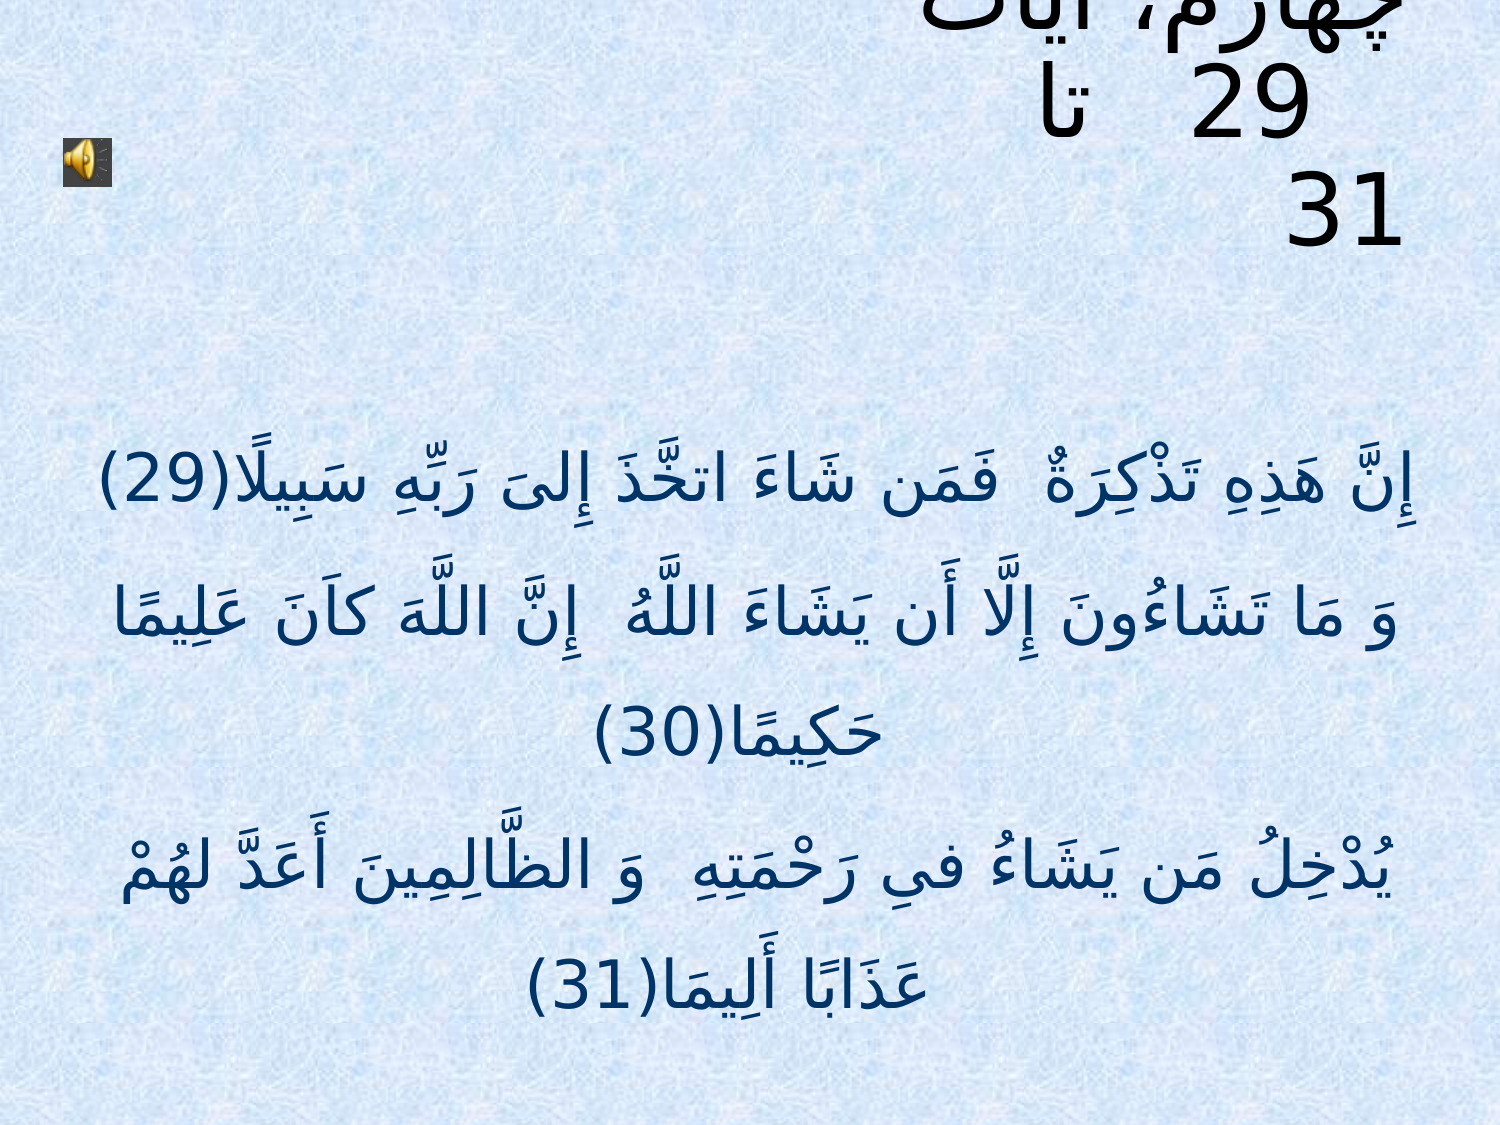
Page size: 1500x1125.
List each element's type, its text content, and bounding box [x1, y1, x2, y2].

picture [0, 0, 1500, 1125]
title سیاق چهارم، آیات 29 تا 31 [874, 124, 1426, 276]
list إِنَّ هَذِهِ تَذْكِرَةٌ فَمَن شَاءَ اتخَّذَ إِلىَ‏ رَبِّهِ سَبِيلًا(29) وَ مَا تَشَاءُونَ إِلَّا أَن يَشَاءَ اللَّهُ إِنَّ اللَّهَ كاَنَ عَلِيمًا حَكِيمًا(30) يُدْخِلُ مَن يَشَاءُ فىِ رَحْمَتِهِ وَ الظَّالِمِينَ أَعَدَّ لهُمْ عَذَابًا أَلِيمَا(31) [74, 387, 1438, 976]
